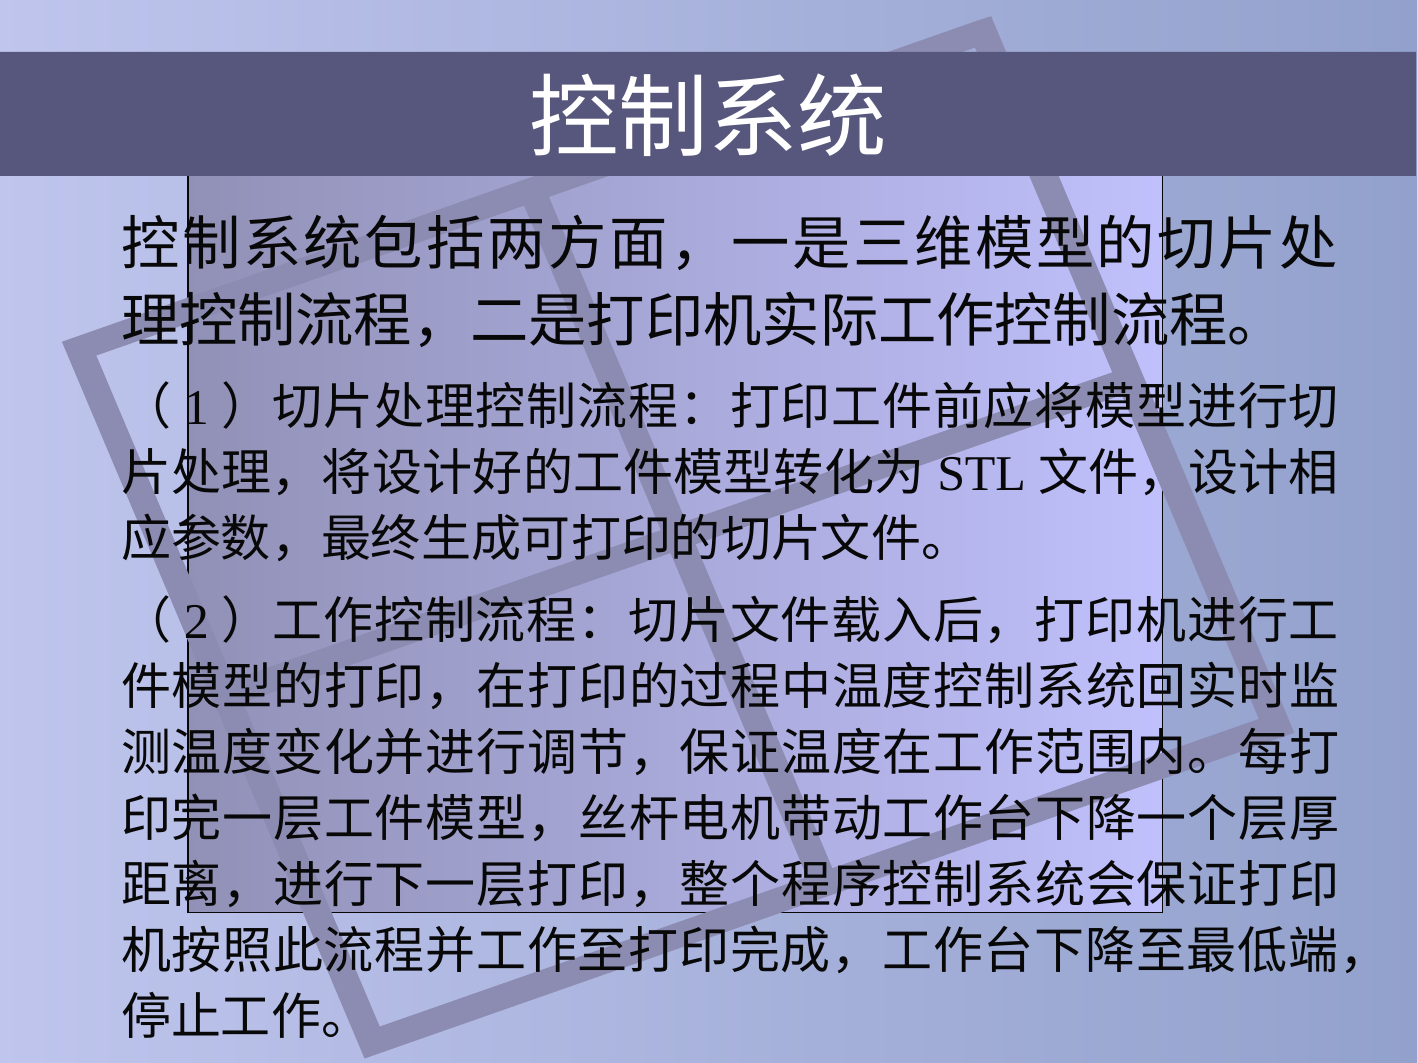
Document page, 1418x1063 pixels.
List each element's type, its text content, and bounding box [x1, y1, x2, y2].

title 控制系统 [0, 51, 1417, 177]
list 控制系统包括两方面，一是三维模型的切片处理控制流程，二是打印机实际工作控制流程。 （1）切片处理控制流程：打印工件前应将模型进行切片处理，将设计好的工件模型转化为STL文件，设计相应参数，最终生成可打印的切片文件。 （2）工作控制流程：切片文件载入后，打印机进行工件模型的打印，在打印的过程中温度控制系统回实时监测温度变化并进行调节，保证温度在工作范围内。每打印完一层工件模型，丝杆电机带动工作台下降一个层厚距离，进行下一层打印，整个程序控制系统会保证打印机按照此流程并工作至打印完成，工作台下降至最低端，停止工作。 [70, 192, 1346, 895]
